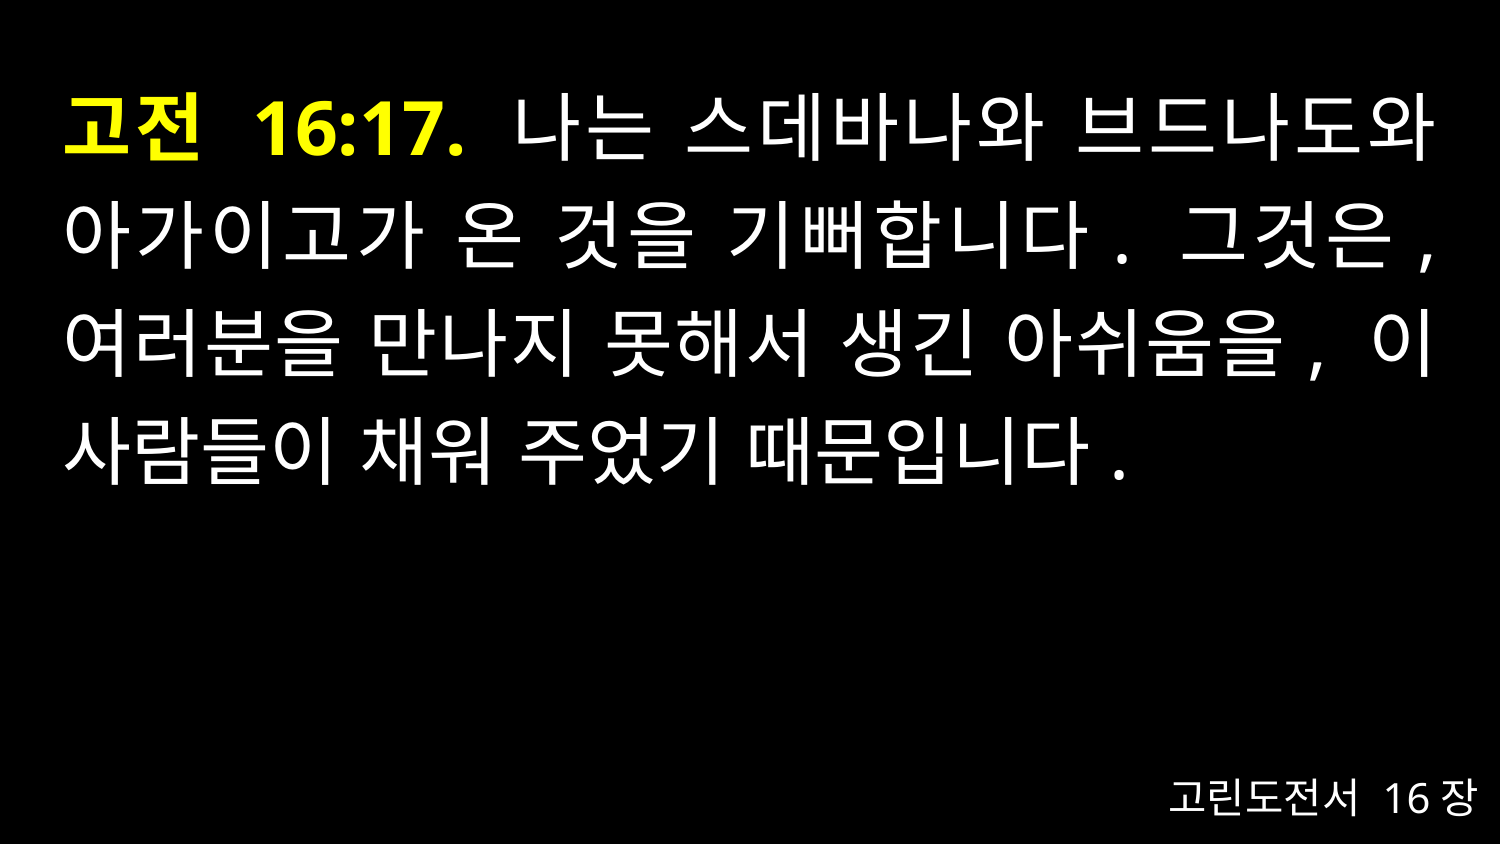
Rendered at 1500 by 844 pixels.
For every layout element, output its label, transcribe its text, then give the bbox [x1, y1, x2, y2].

title 고전 16:17. 나는 스데바나와 브드나도와 아가이고가 온 것을 기뻐합니다. 그것은, 여러분을 만나지 못해서 생긴 아쉬움을, 이 사람들이 채워 주었기 때문입니다. [0, 0, 1500, 844]
subtitle 고린도전서 16장 [916, 770, 1500, 844]
